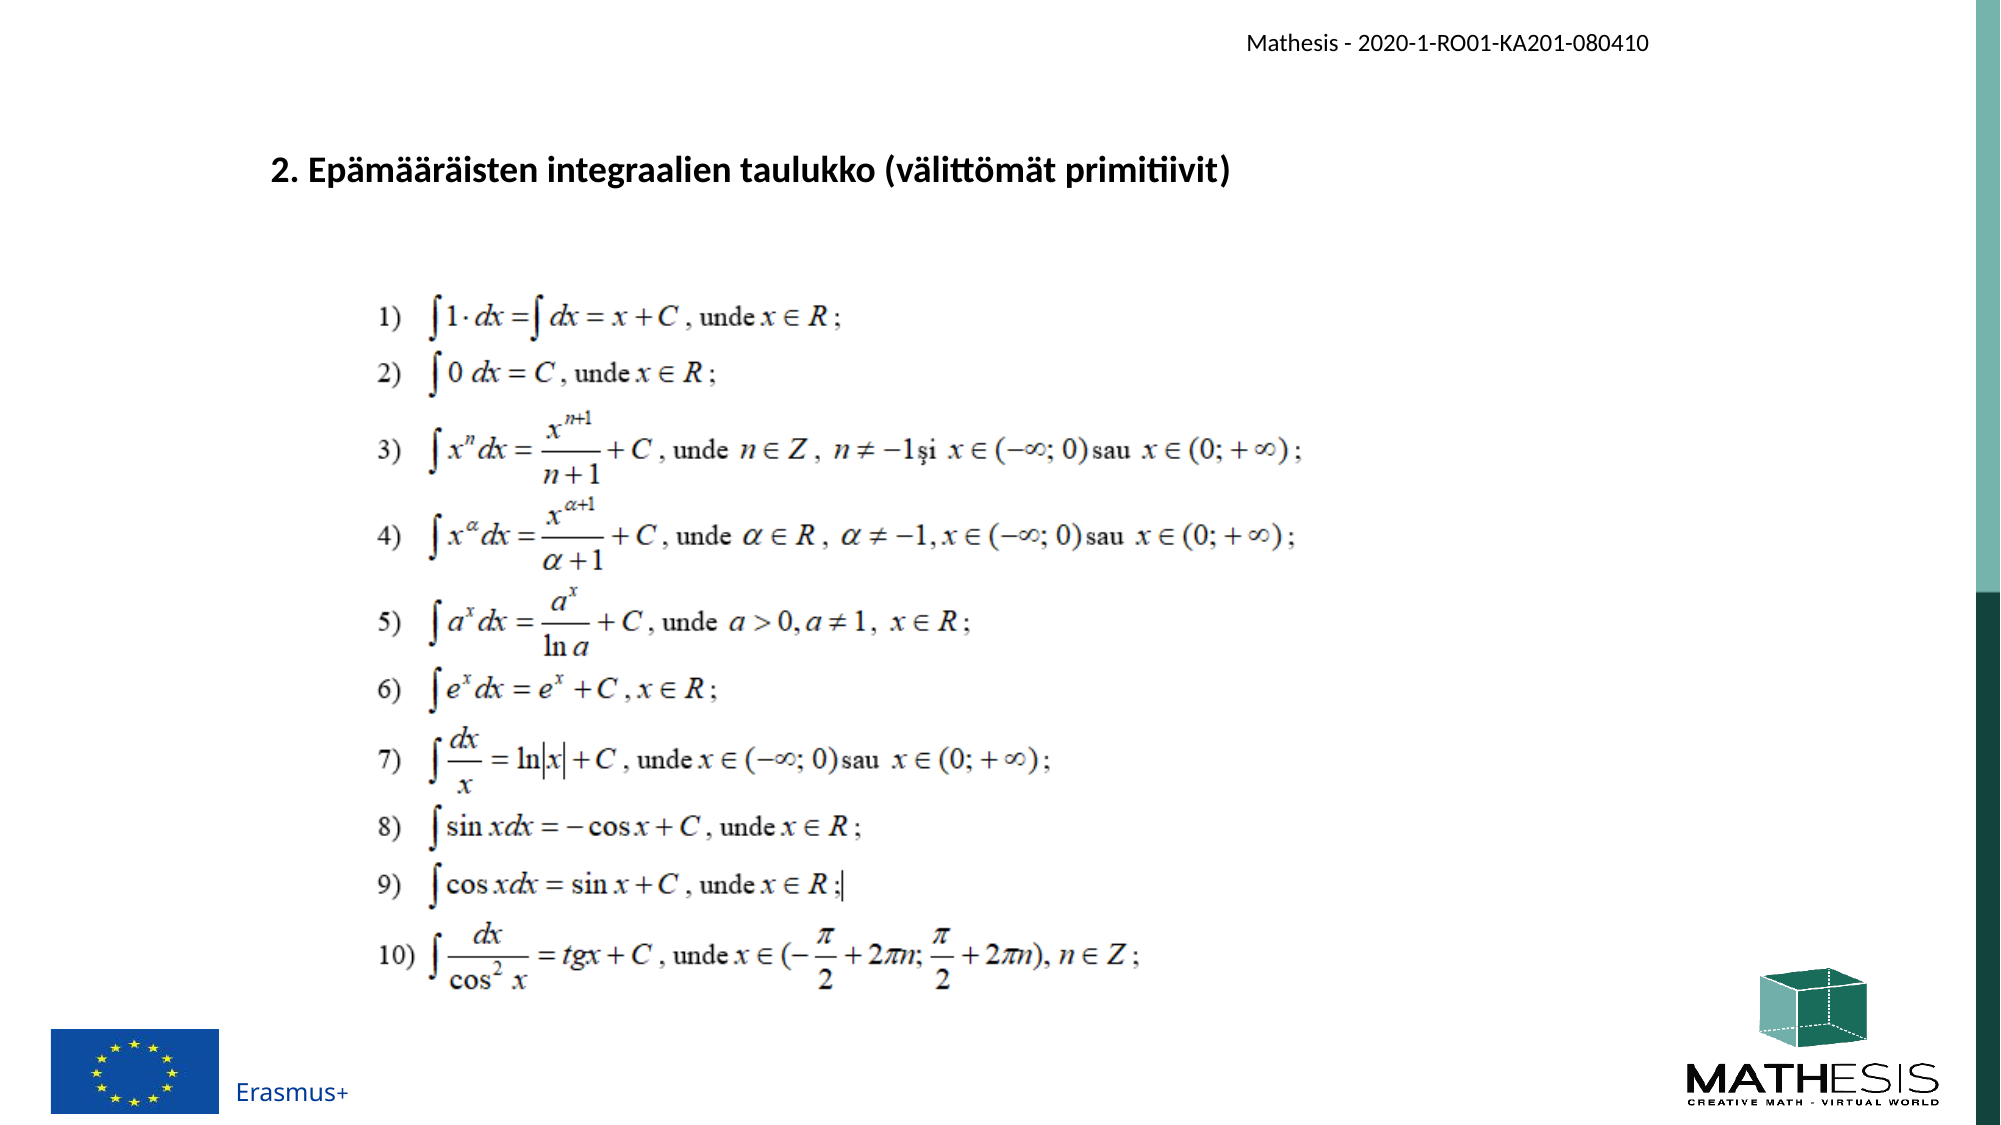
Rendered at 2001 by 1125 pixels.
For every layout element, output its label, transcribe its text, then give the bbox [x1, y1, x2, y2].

picture [50, 1029, 219, 1114]
picture [1664, 928, 1961, 1125]
picture [1976, 0, 2000, 1125]
list 2. Epämääräisten integraalien taulukko (välittömät primitiivit) [255, 137, 1298, 774]
picture [361, 290, 1321, 1031]
